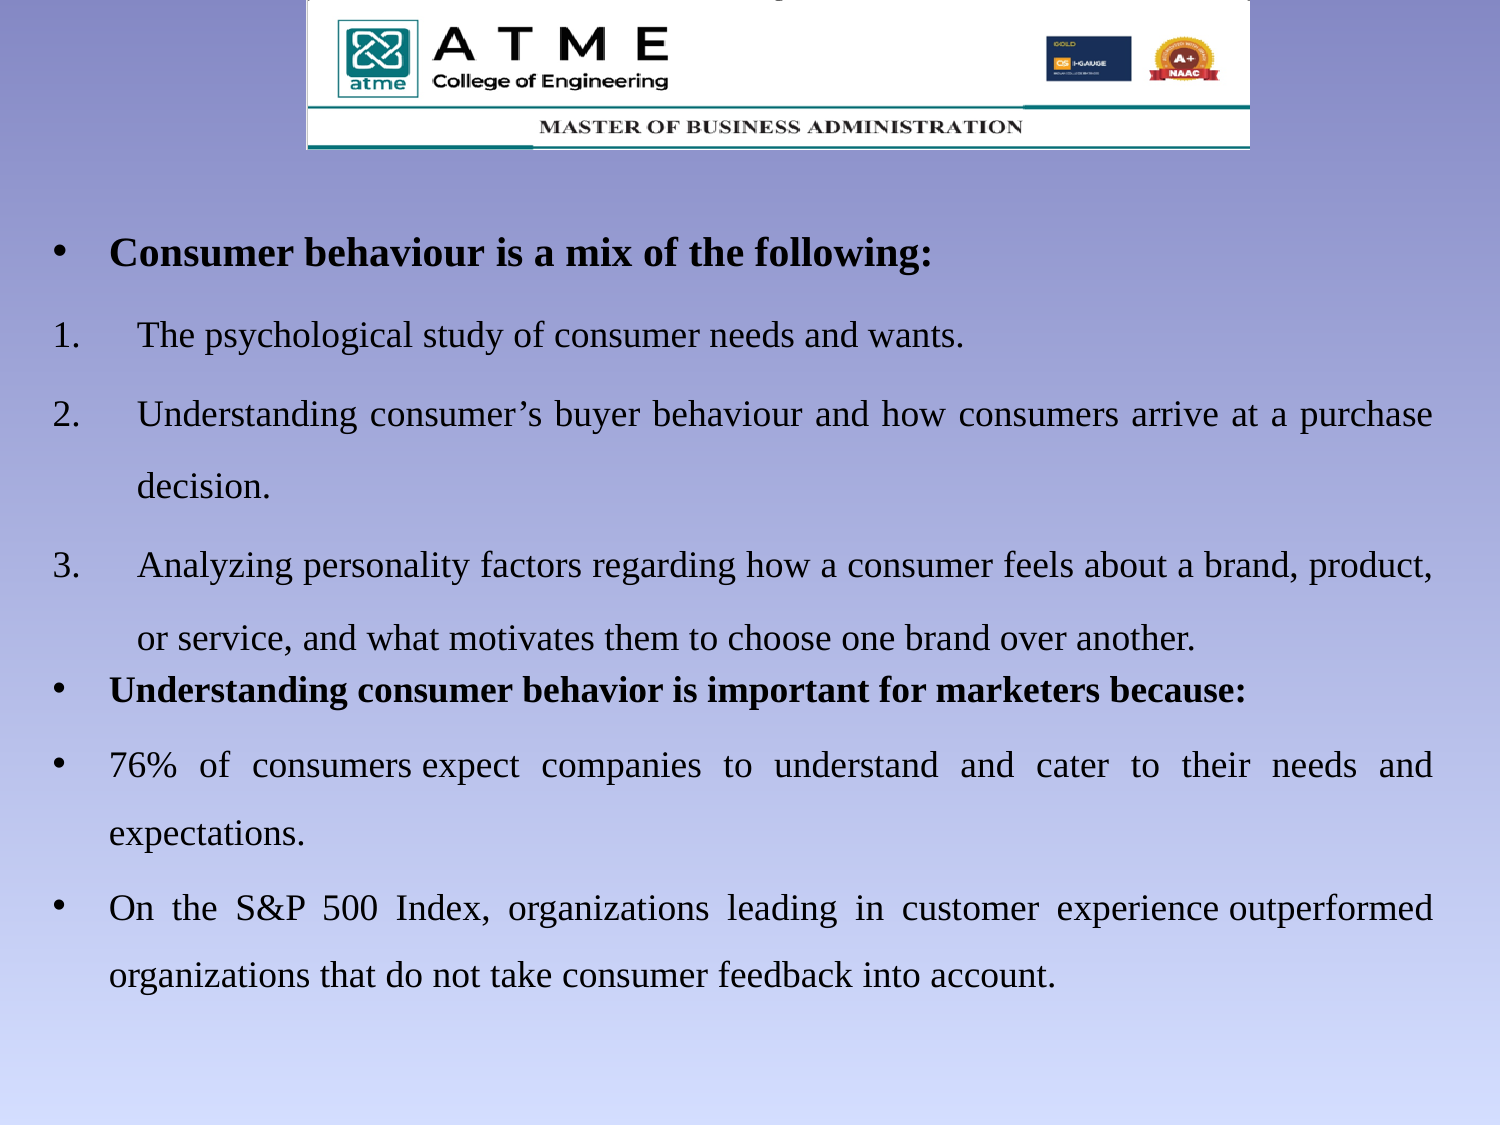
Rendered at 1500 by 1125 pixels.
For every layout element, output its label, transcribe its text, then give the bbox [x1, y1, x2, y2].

picture [306, 0, 1250, 150]
list Consumer behaviour is a mix of the following: The psychological study of consumer needs and wants. Understanding consumer’s buyer behaviour and how consumers arrive at a purchase decision. Analyzing personality factors regarding how a consumer feels about a brand, product, or service, and what motivates them to choose one brand over another. Understanding consumer behavior is important for marketers because: 76% of consumers expect companies to understand and cater to their needs and expectations. On the S&P 500 Index, organizations leading in customer experience outperformed organizations that do not take consumer feedback into account. [37, 187, 1450, 1075]
